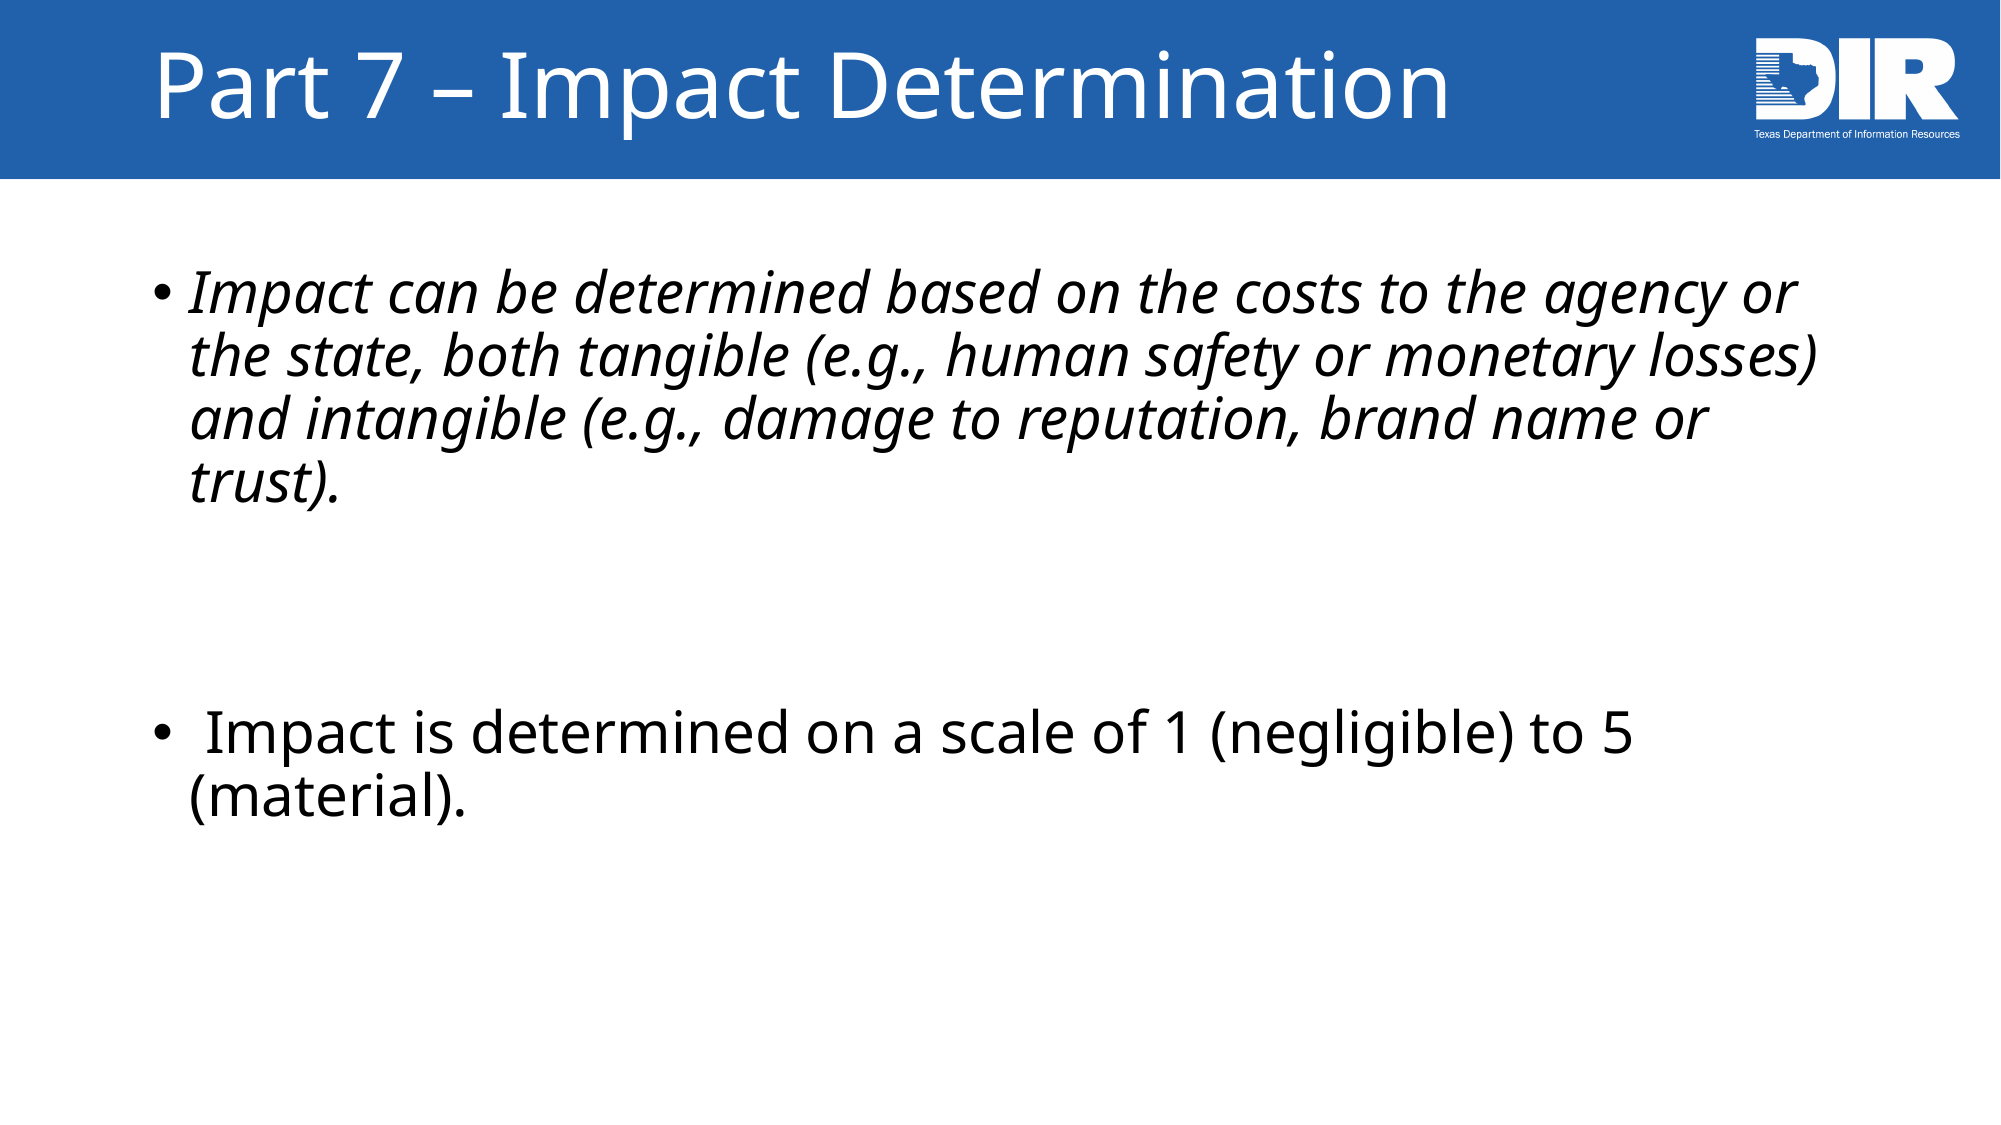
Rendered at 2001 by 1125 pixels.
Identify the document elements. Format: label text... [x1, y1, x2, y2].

list Impact can be determined based on the costs to the agency or the state, both tangible (e.g., human safety or monetary losses) and intangible (e.g., damage to reputation, brand name or trust). Impact is determined on a scale of 1 (negligible) to 5 (material). [137, 255, 1863, 1014]
picture [0, 0, 2001, 1125]
title Part 7 – Impact Determination [137, 0, 1863, 179]
